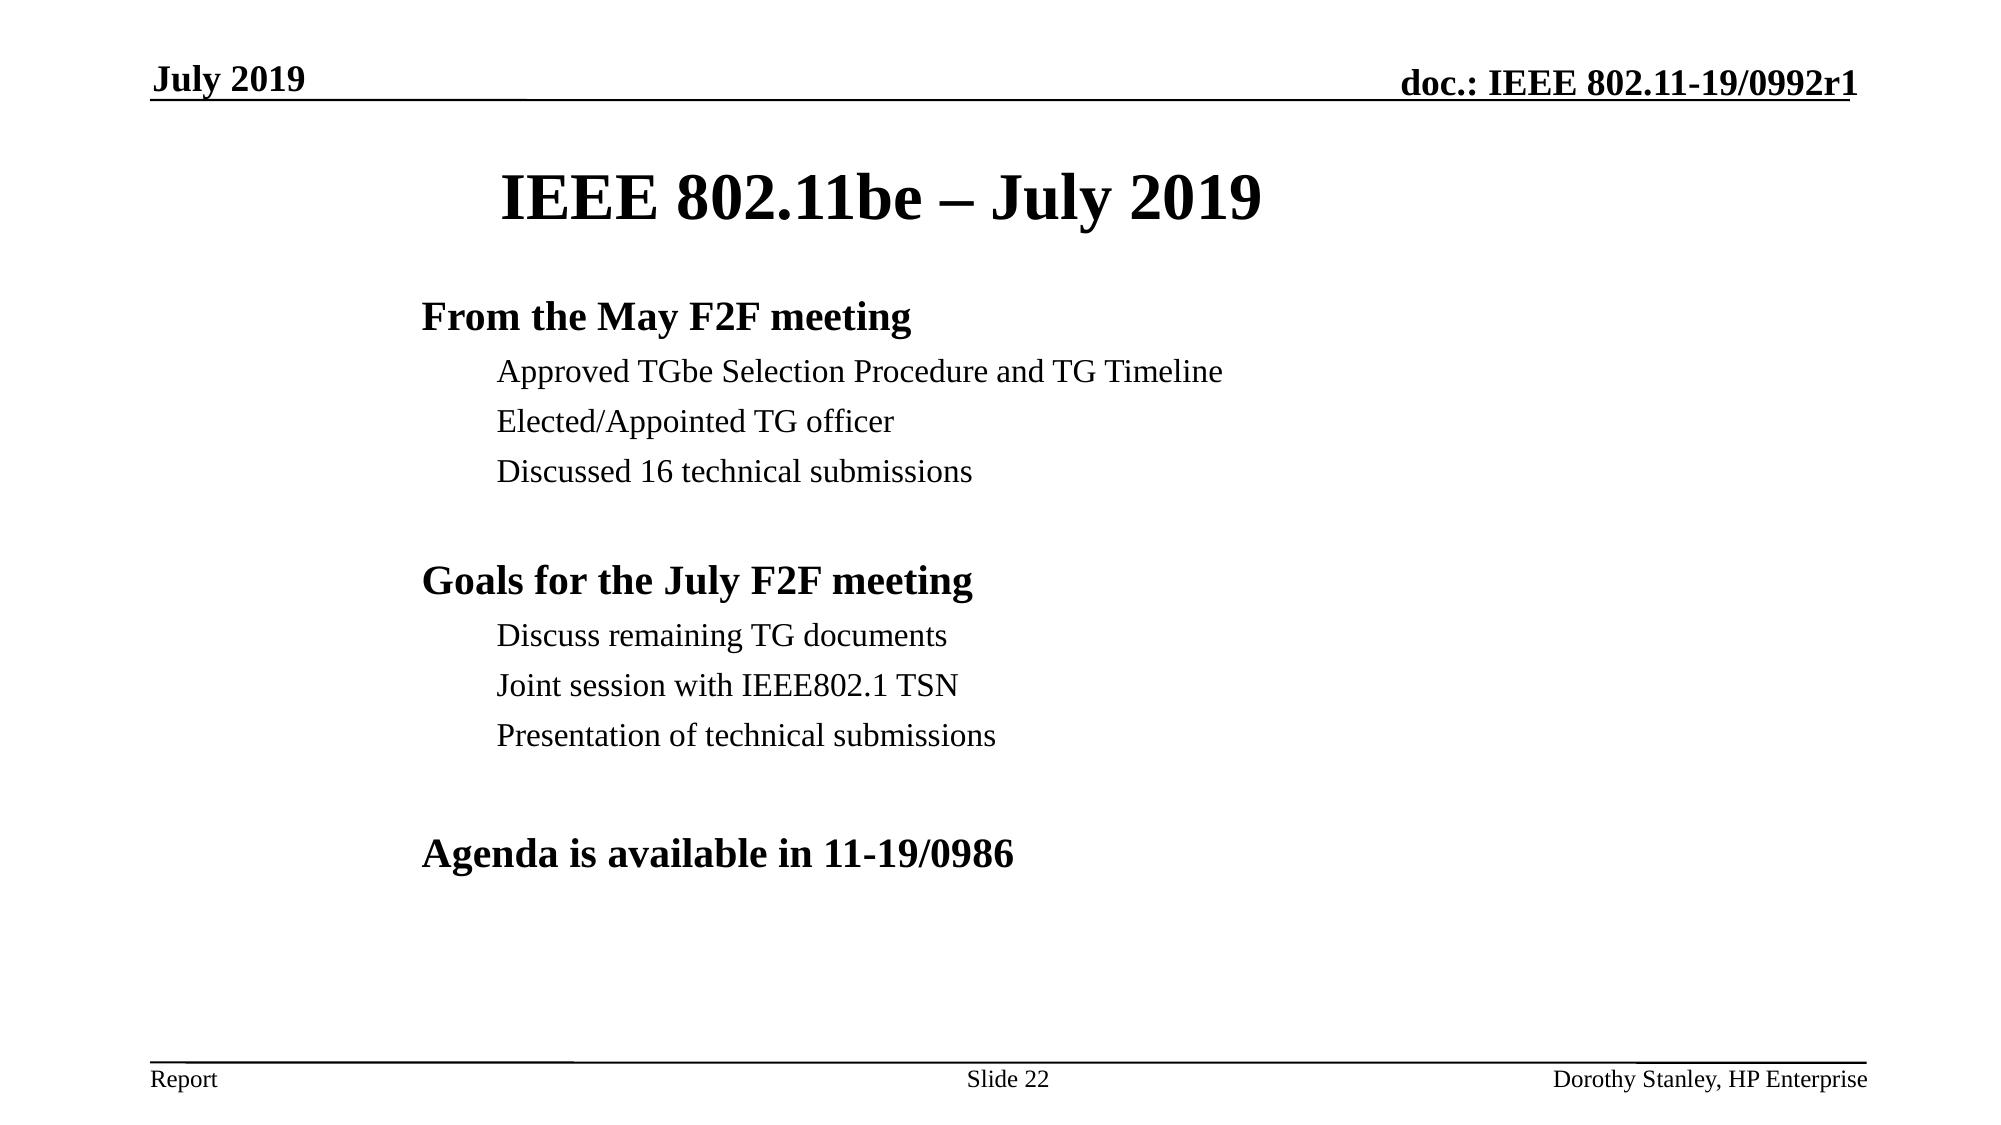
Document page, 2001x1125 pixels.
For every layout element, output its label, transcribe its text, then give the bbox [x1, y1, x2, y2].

list From the May F2F meeting Approved TGbe Selection Procedure and TG Timeline Elected/Appointed TG officer Discussed 16 technical submissions Goals for the July F2F meeting Discuss remaining TG documents Joint session with IEEE802.1 TSN Presentation of technical submissions Agenda is available in 11-19/0986 [406, 280, 1610, 1032]
title IEEE 802.11be – July 2019 [244, 105, 1521, 281]
footer Dorothy Stanley, HP Enterprise [1171, 1061, 1869, 1093]
slide_number Slide 22 [950, 1061, 1067, 1123]
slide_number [152, 54, 563, 100]
